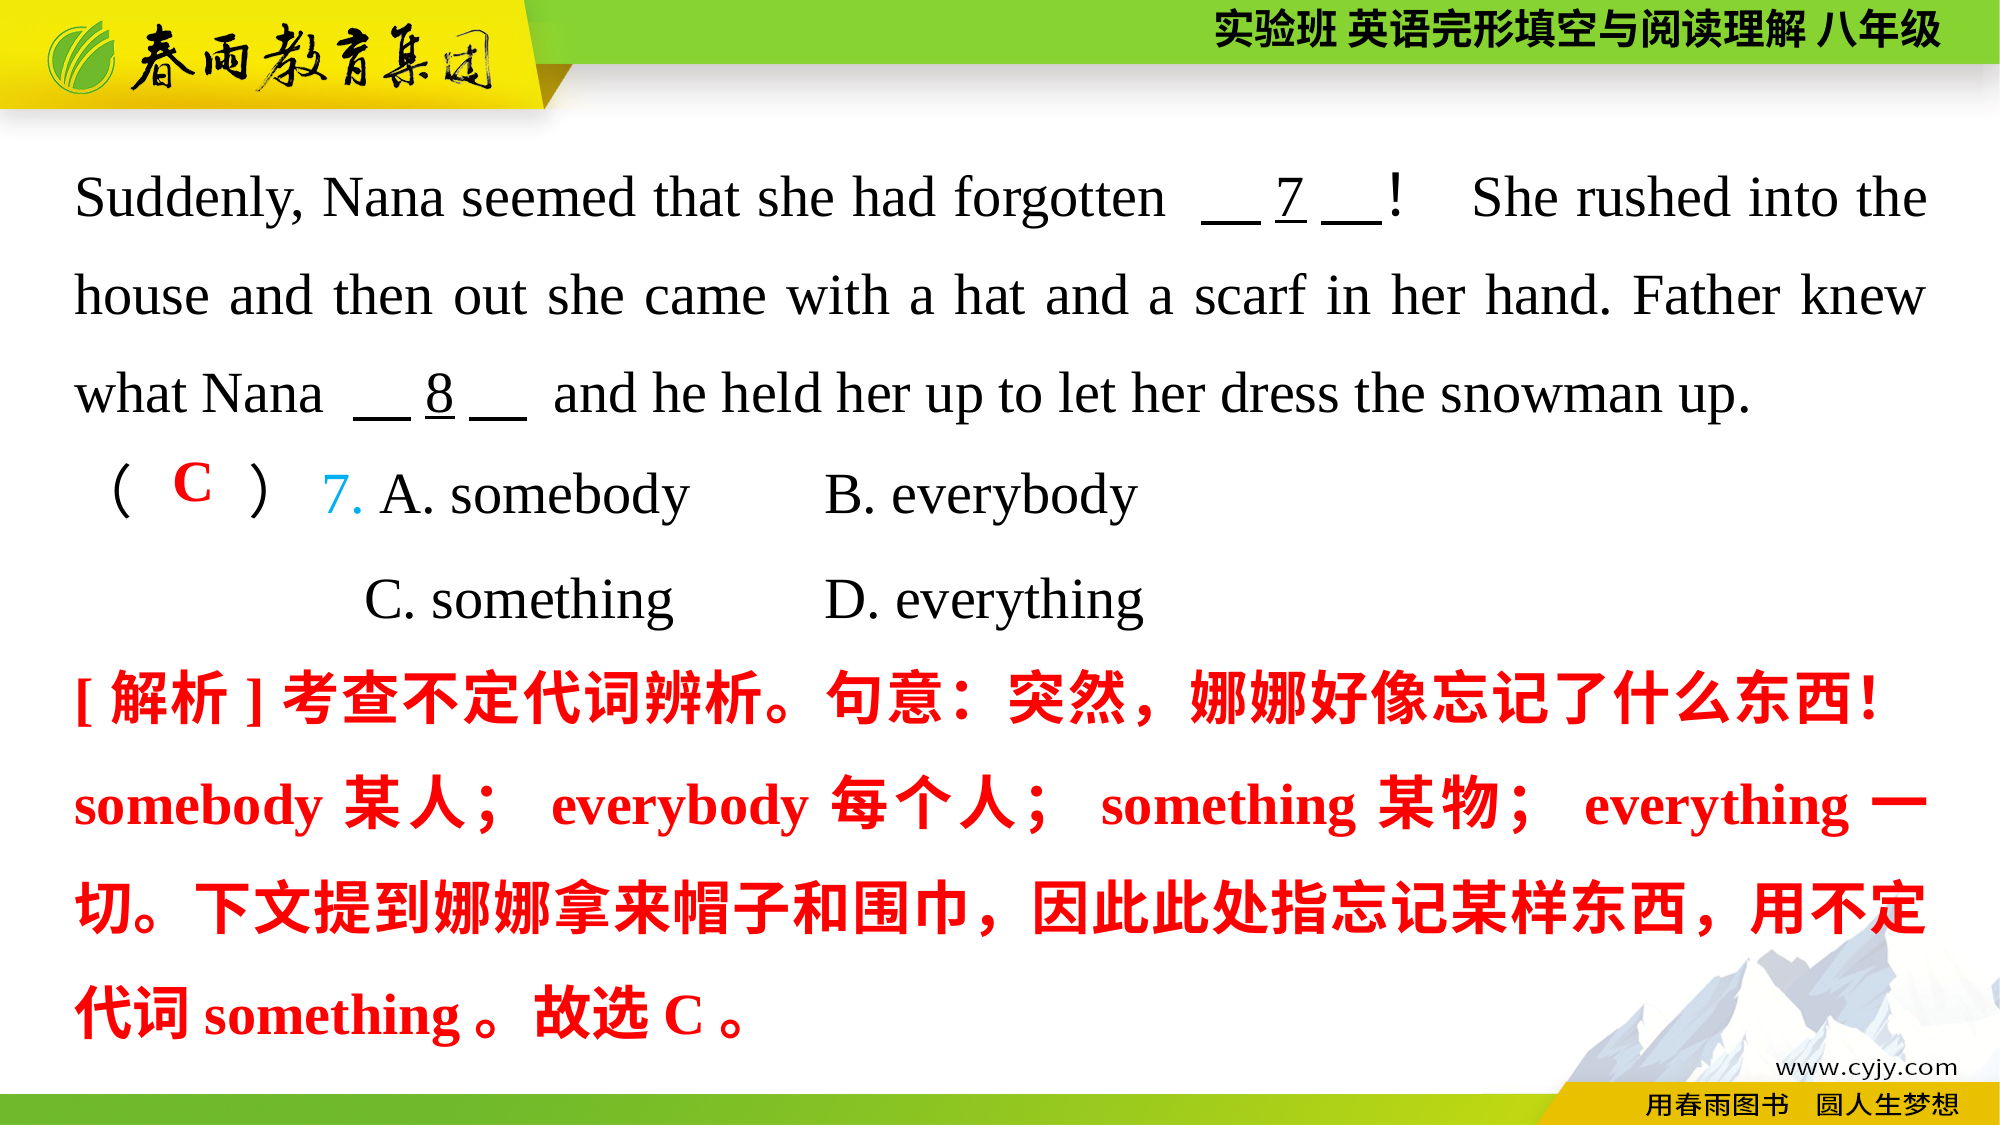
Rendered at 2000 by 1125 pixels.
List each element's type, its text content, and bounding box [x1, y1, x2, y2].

list Suddenly, Nana seemed that she had forgotten 7 ！ She rushed into the house and then out she came with a hat and a scarf in her hand. Father knew what Nana 8 and he held her up to let her dress the snowman up. [59, 122, 1944, 413]
text_box [解析]考查不定代词辨析。句意：突然，娜娜好像忘记了什么东西！somebody某人；everybody每个人；something某物；everything一切。下文提到娜娜拿来帽子和围巾，因此此处指忘记某样东西，用不定代词something。故选C。 [59, 618, 1944, 1054]
text_box C [157, 435, 230, 521]
text_box （ ）7. A. somebody B. everybody C. something D. everything [59, 413, 1944, 618]
picture [0, 0, 2000, 1125]
